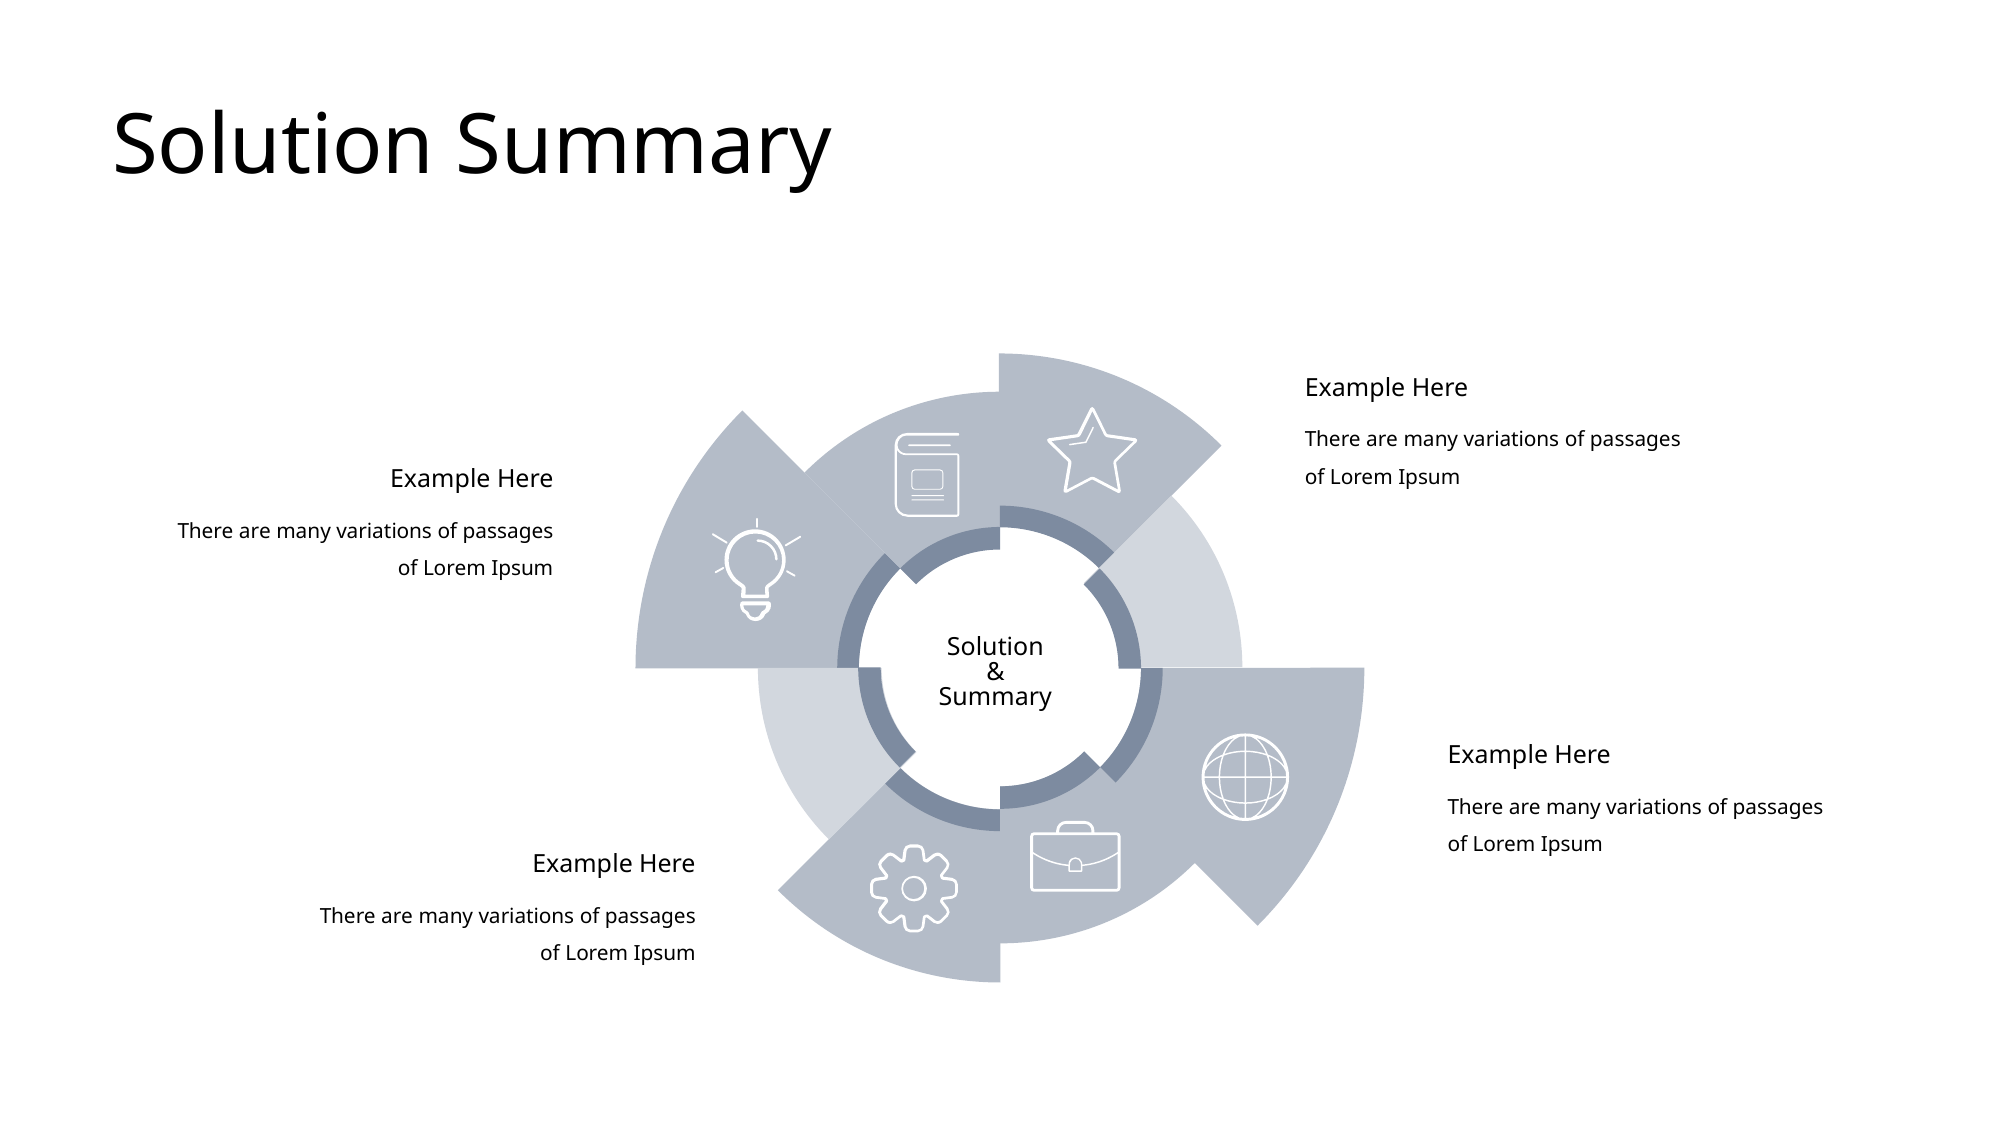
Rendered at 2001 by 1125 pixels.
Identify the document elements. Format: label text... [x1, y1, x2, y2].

text_box [1117, 667, 1365, 926]
text_box [1047, 407, 1138, 494]
text_box There are many variations of passages of Lorem Ipsum [291, 882, 711, 972]
text_box [998, 353, 1222, 551]
text_box [1000, 751, 1101, 809]
text_box [885, 768, 1000, 832]
text_box [1083, 495, 1243, 668]
text_box There are many variations of passages of Lorem Ipsum [1290, 406, 1710, 496]
text_box [858, 667, 916, 768]
text_box [1083, 568, 1142, 669]
text_box Solution & Summary [876, 628, 1114, 719]
text_box [1000, 768, 1196, 944]
text_box [1100, 668, 1163, 783]
text_box [1030, 820, 1121, 892]
text_box [740, 601, 771, 622]
text_box [894, 432, 960, 517]
text_box [804, 391, 1000, 569]
text_box [837, 554, 900, 667]
text_box Solution Summary [97, 83, 1268, 199]
text_box Example Here [215, 455, 569, 497]
text_box Example Here [1290, 363, 1643, 406]
text_box [1201, 733, 1290, 821]
text_box Example Here [1432, 731, 1786, 773]
text_box There are many variations of passages of Lorem Ipsum [148, 497, 569, 588]
text_box [712, 529, 786, 599]
text_box [784, 535, 801, 547]
text_box There are many variations of passages of Lorem Ipsum [1432, 773, 1853, 864]
text_box [757, 667, 917, 840]
text_box [777, 785, 1001, 983]
text_box Example Here [358, 840, 711, 882]
text_box [786, 570, 796, 577]
text_box [635, 410, 884, 669]
text_box [1000, 505, 1114, 568]
text_box [870, 844, 958, 933]
text_box [900, 526, 1001, 585]
